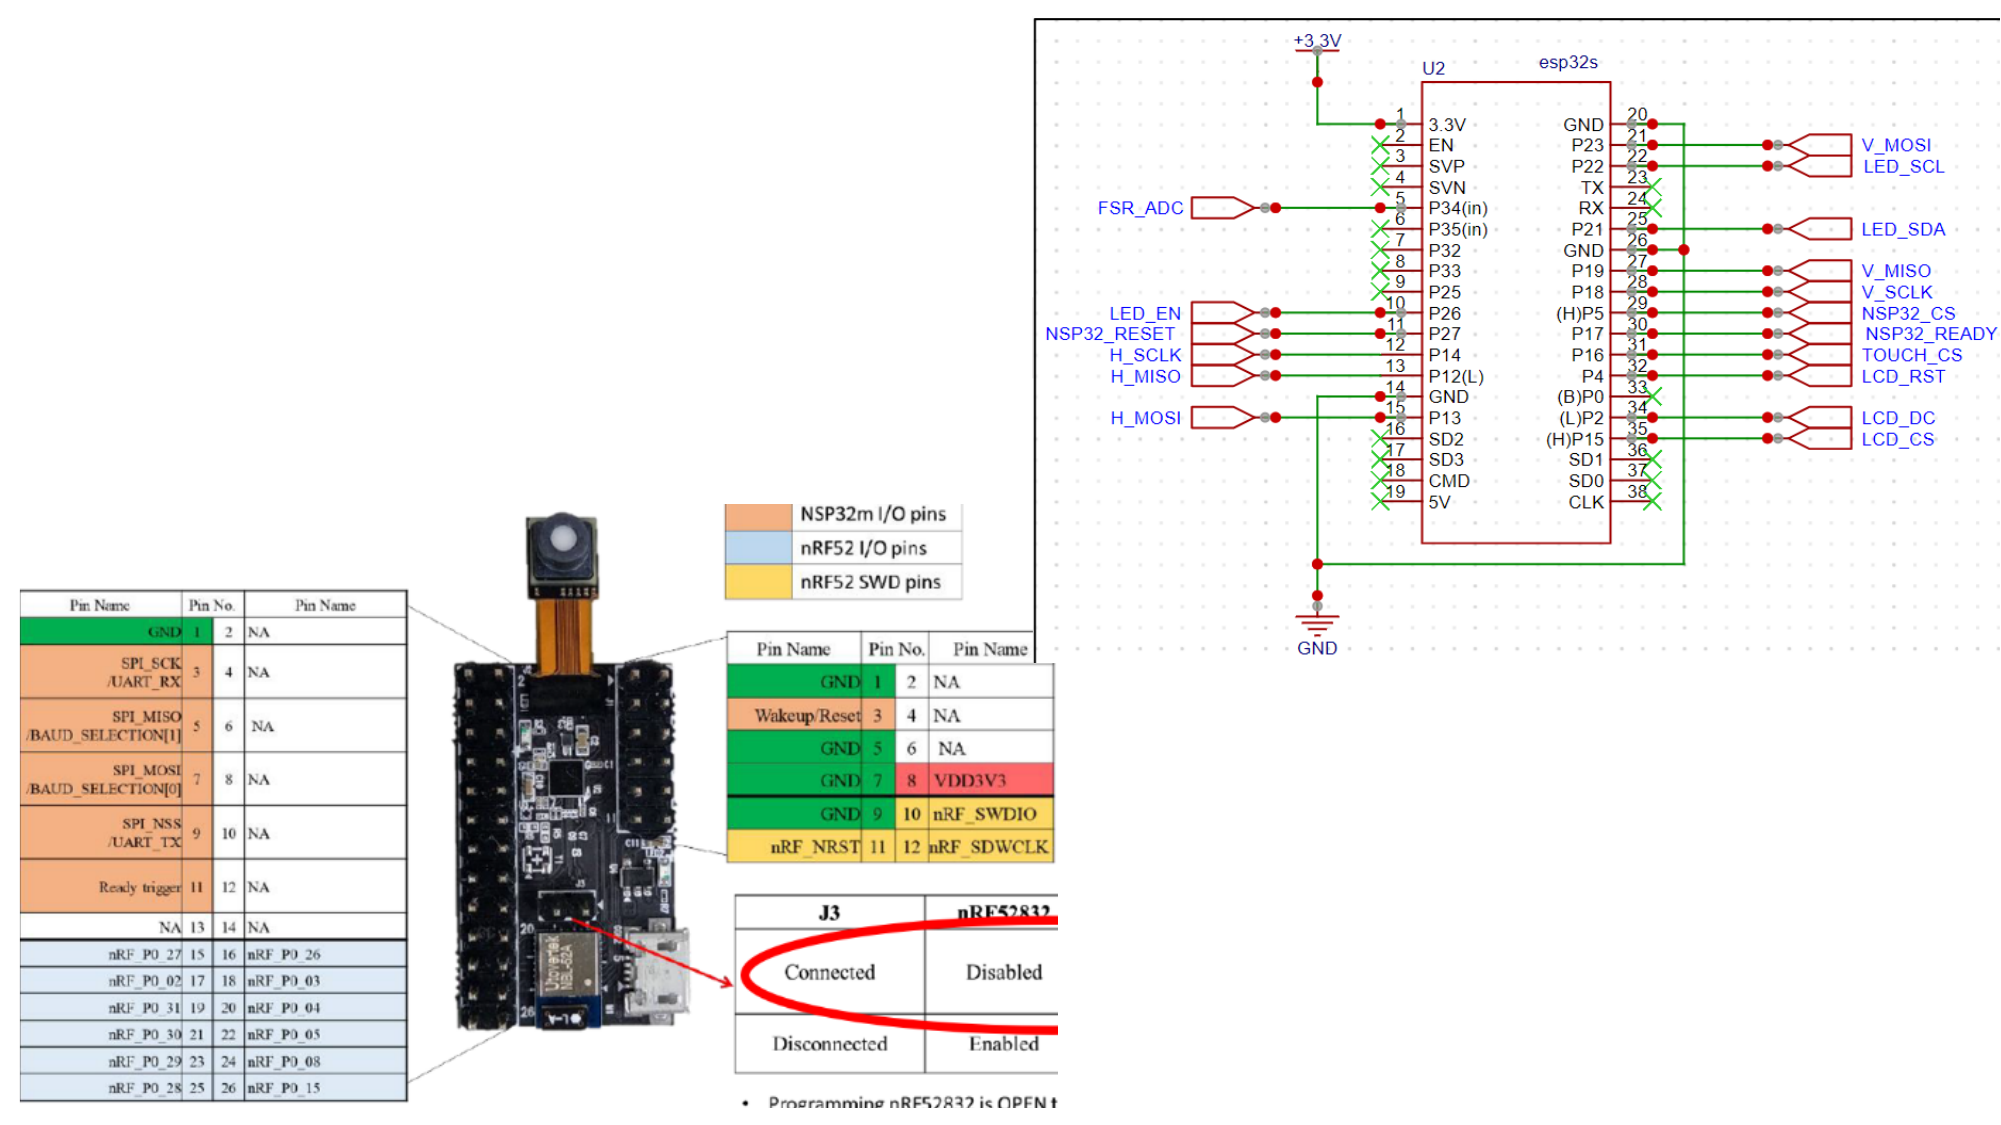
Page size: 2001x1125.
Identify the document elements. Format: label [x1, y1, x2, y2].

picture [1032, 16, 2000, 663]
list [19, 504, 1058, 1109]
